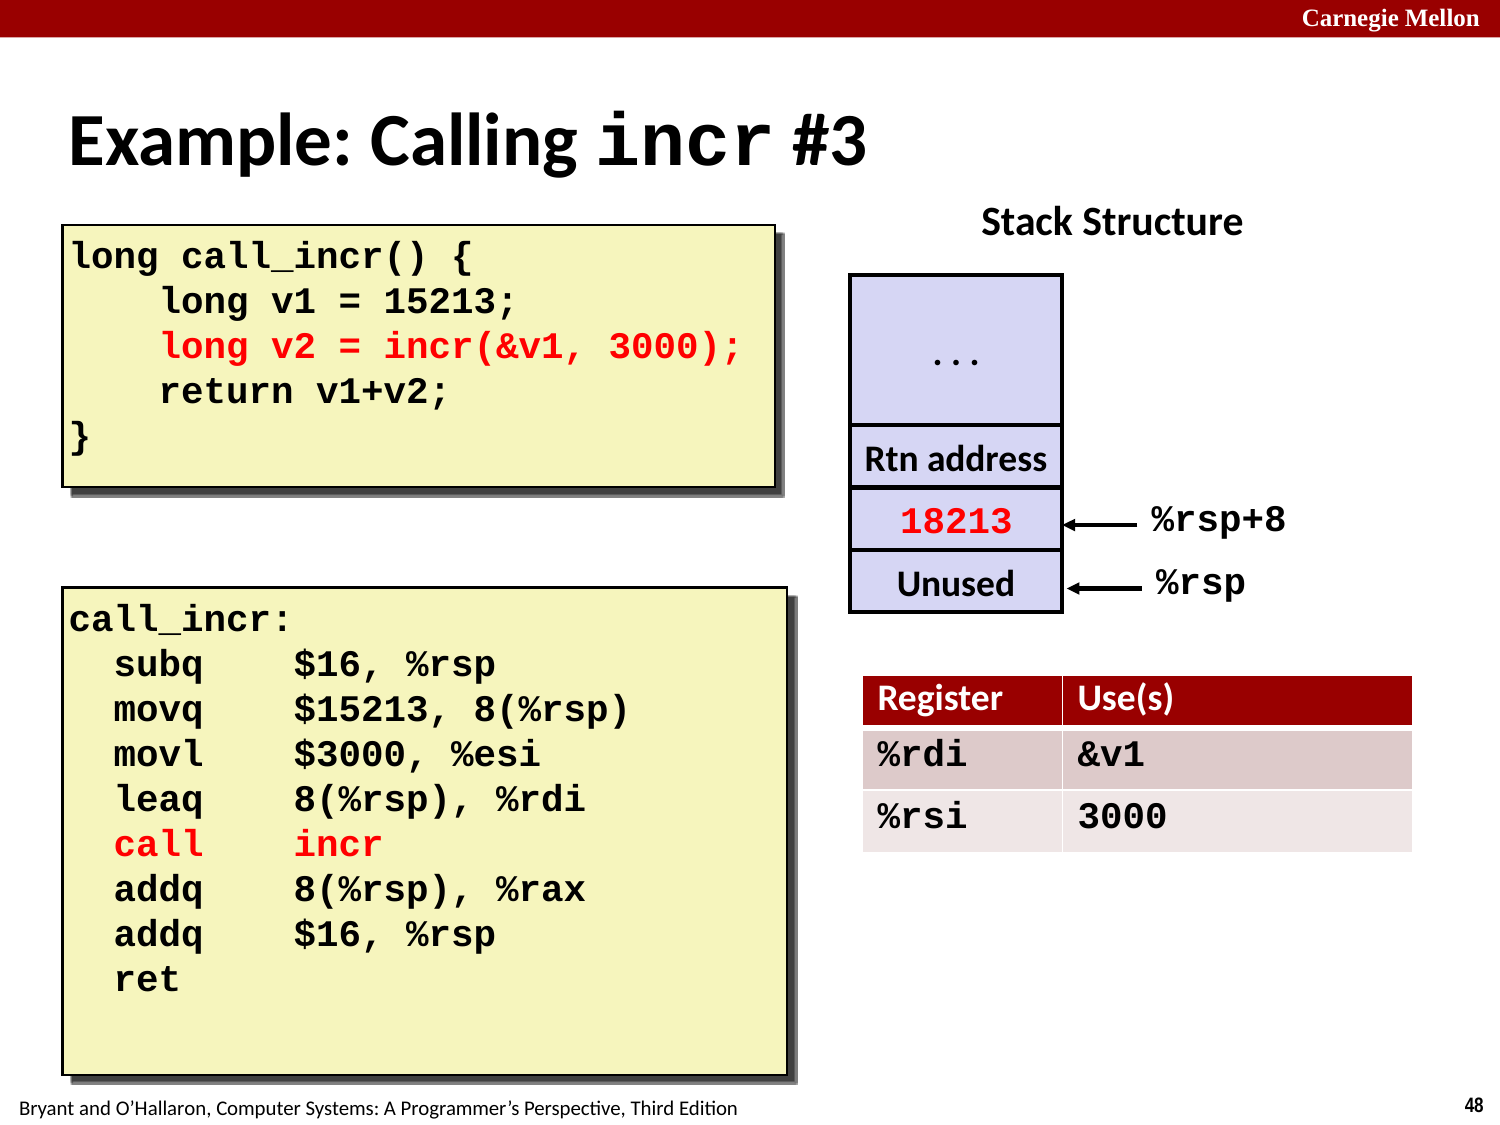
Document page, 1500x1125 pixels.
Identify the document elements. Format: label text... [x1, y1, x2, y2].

table_cell %rsi [863, 791, 1062, 852]
text_box Rtn address [849, 424, 1063, 488]
text_box long call_incr() { long v1 = 15213; long v2 = incr(&v1, 3000); return v1+v2; } [62, 224, 775, 488]
table_cell 3000 [1063, 791, 1412, 852]
table_header Use(s) [1063, 676, 1412, 725]
text_box 18213 [849, 488, 1063, 549]
table_cell %rdi [863, 731, 1062, 789]
text_box Unused [849, 549, 1063, 613]
text_box call_incr: subq $16, %rsp movq $15213, 8(%rsp) movl $3000, %esi leaq 8(%rsp), %rdi call incr addq 8(%rsp), %rax addq $16, %rsp ret [62, 587, 788, 1075]
text_box %rsp [1149, 551, 1258, 610]
text_box . . . [849, 274, 1063, 424]
title Example: Calling incr #3 [62, 41, 1438, 230]
text_box %rsp+8 [1145, 487, 1295, 546]
text_box Stack Structure [974, 187, 1258, 251]
table_cell &v1 [1063, 731, 1412, 789]
table_header Register [863, 676, 1062, 725]
